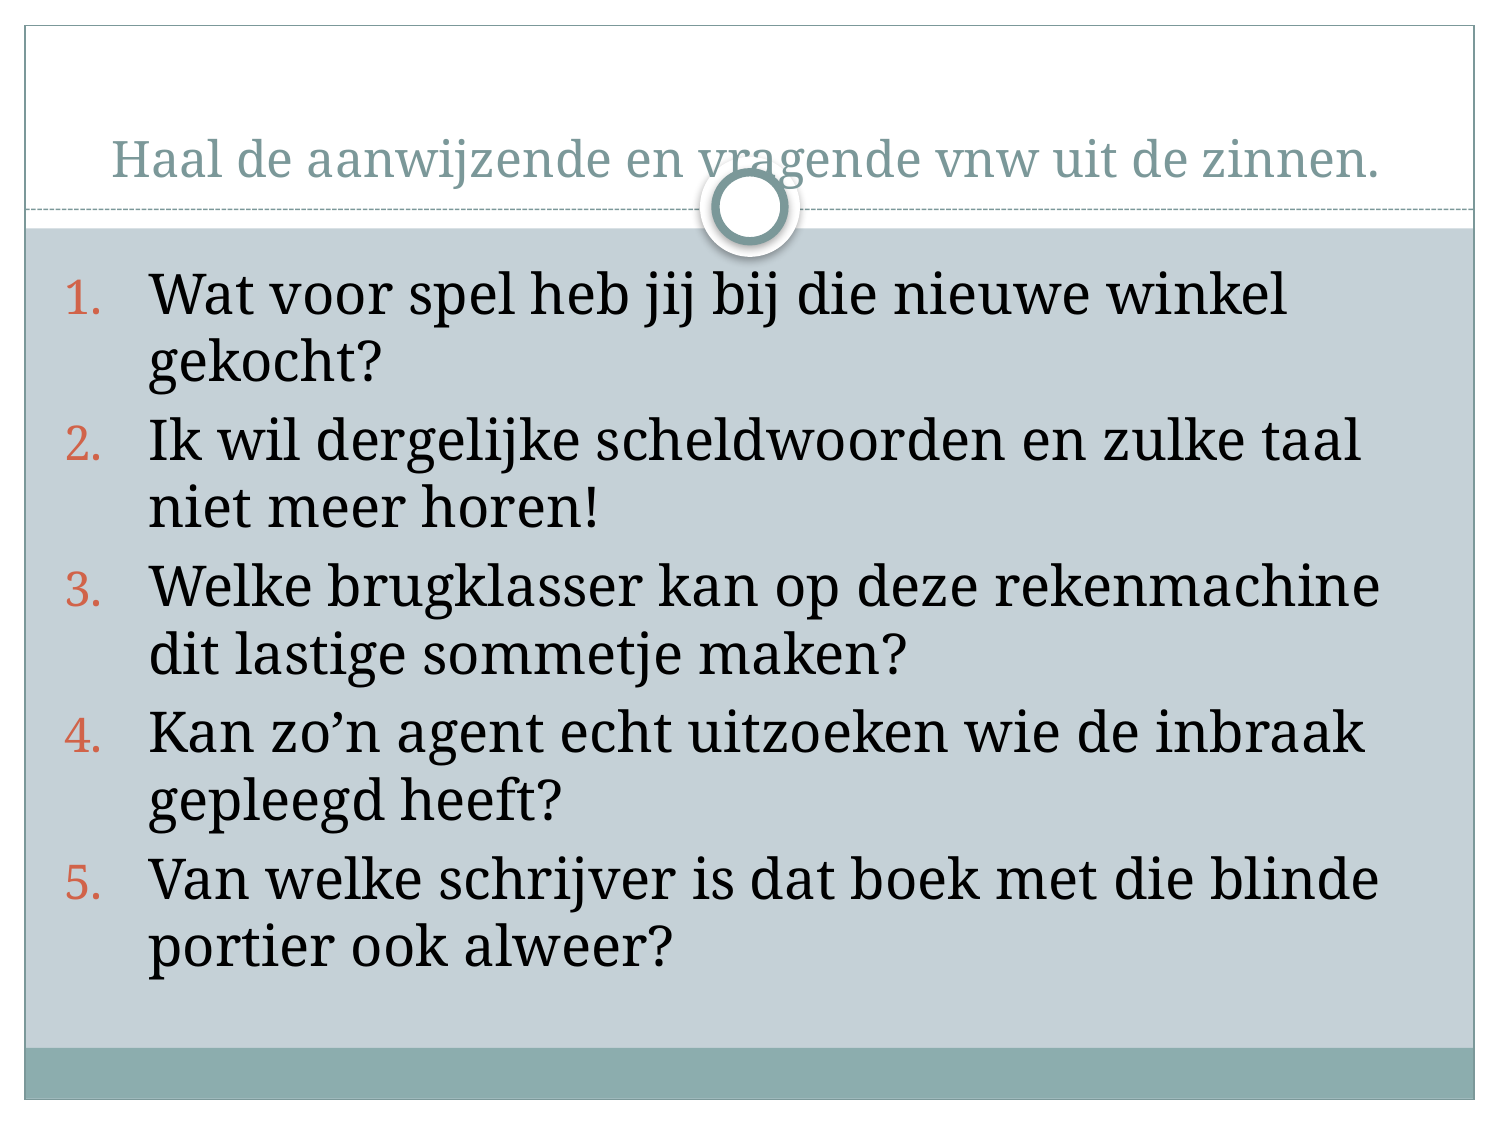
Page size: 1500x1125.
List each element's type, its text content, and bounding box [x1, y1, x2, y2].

title Haal de aanwijzende en vragende vnw uit de zinnen. [46, 70, 1447, 195]
list Wat voor spel heb jij bij die nieuwe winkel gekocht? Ik wil dergelijke scheldwoorden en zulke taal niet meer horen! Welke brugklasser kan op deze rekenmachine dit lastige sommetje maken? Kan zo’n agent echt uitzoeken wie de inbraak gepleegd heeft? Van welke schrijver is dat boek met die blinde portier ook alweer? [49, 250, 1445, 1001]
